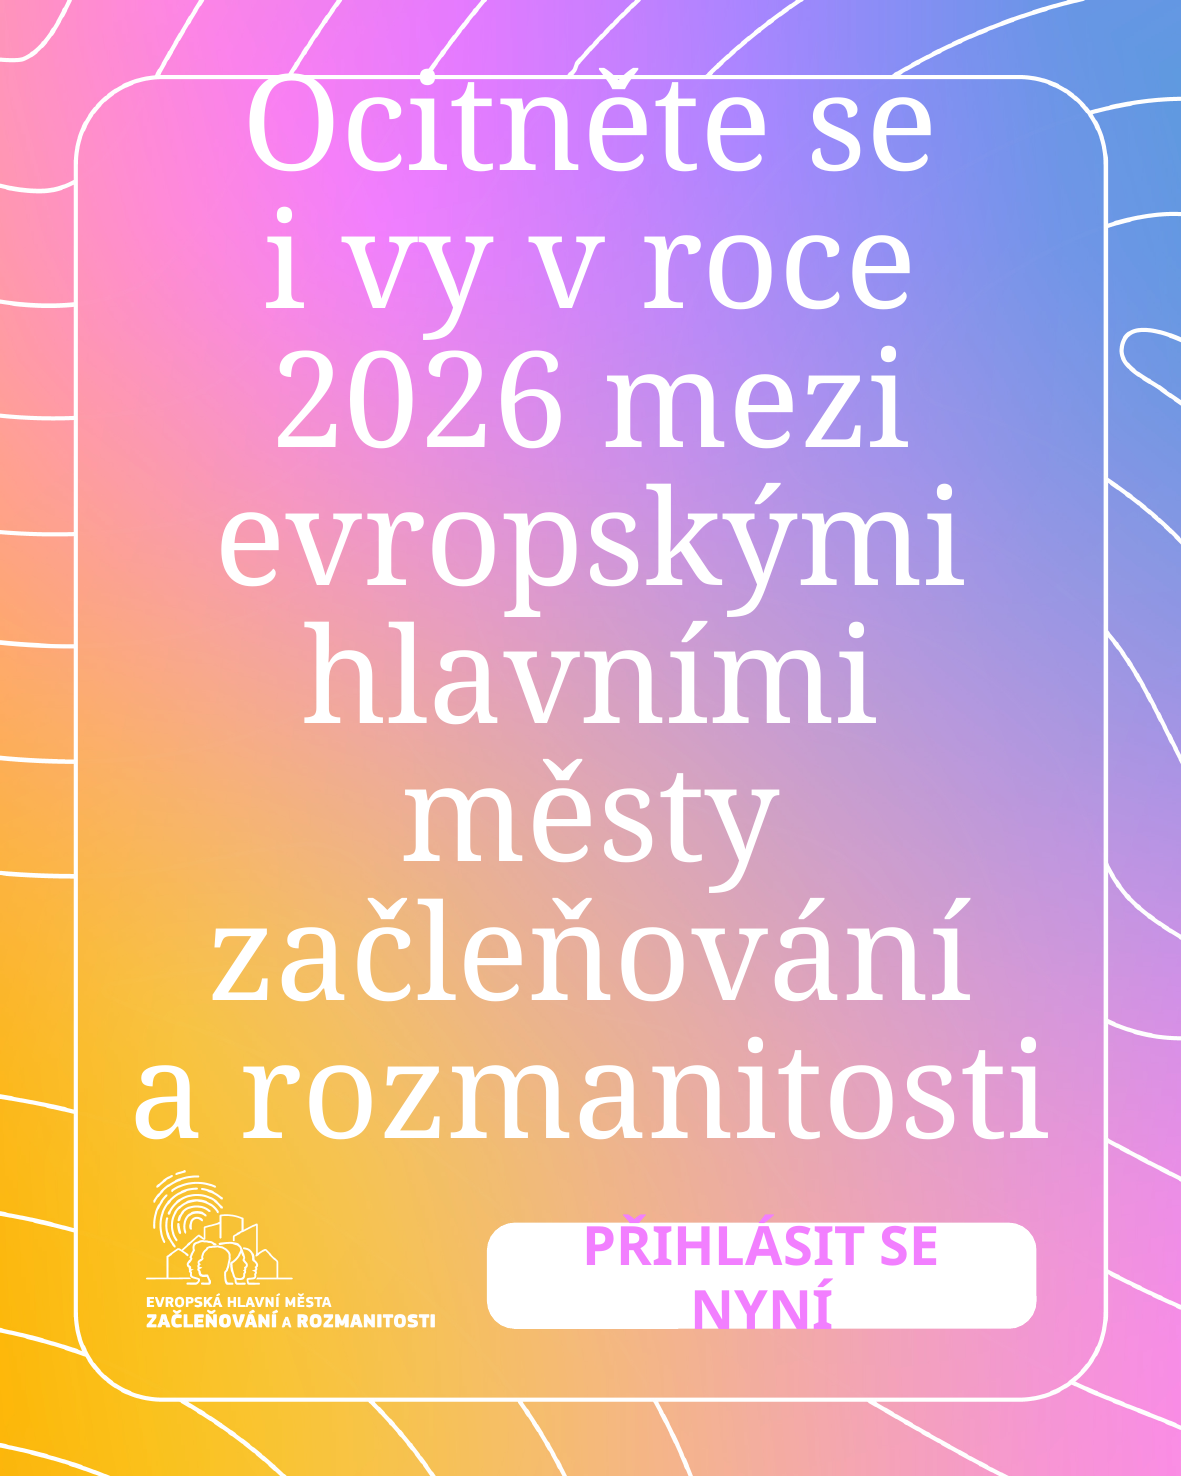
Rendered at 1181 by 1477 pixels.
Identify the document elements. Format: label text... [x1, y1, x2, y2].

title Ocitněte se i vy v roce 2026 mezi evropskými hlavními městy začleňování a rozmanitosti [88, 148, 1093, 1076]
picture [0, 0, 1181, 1476]
text_box PŘIHLÁSIT SE NYNÍ [501, 1236, 1023, 1315]
